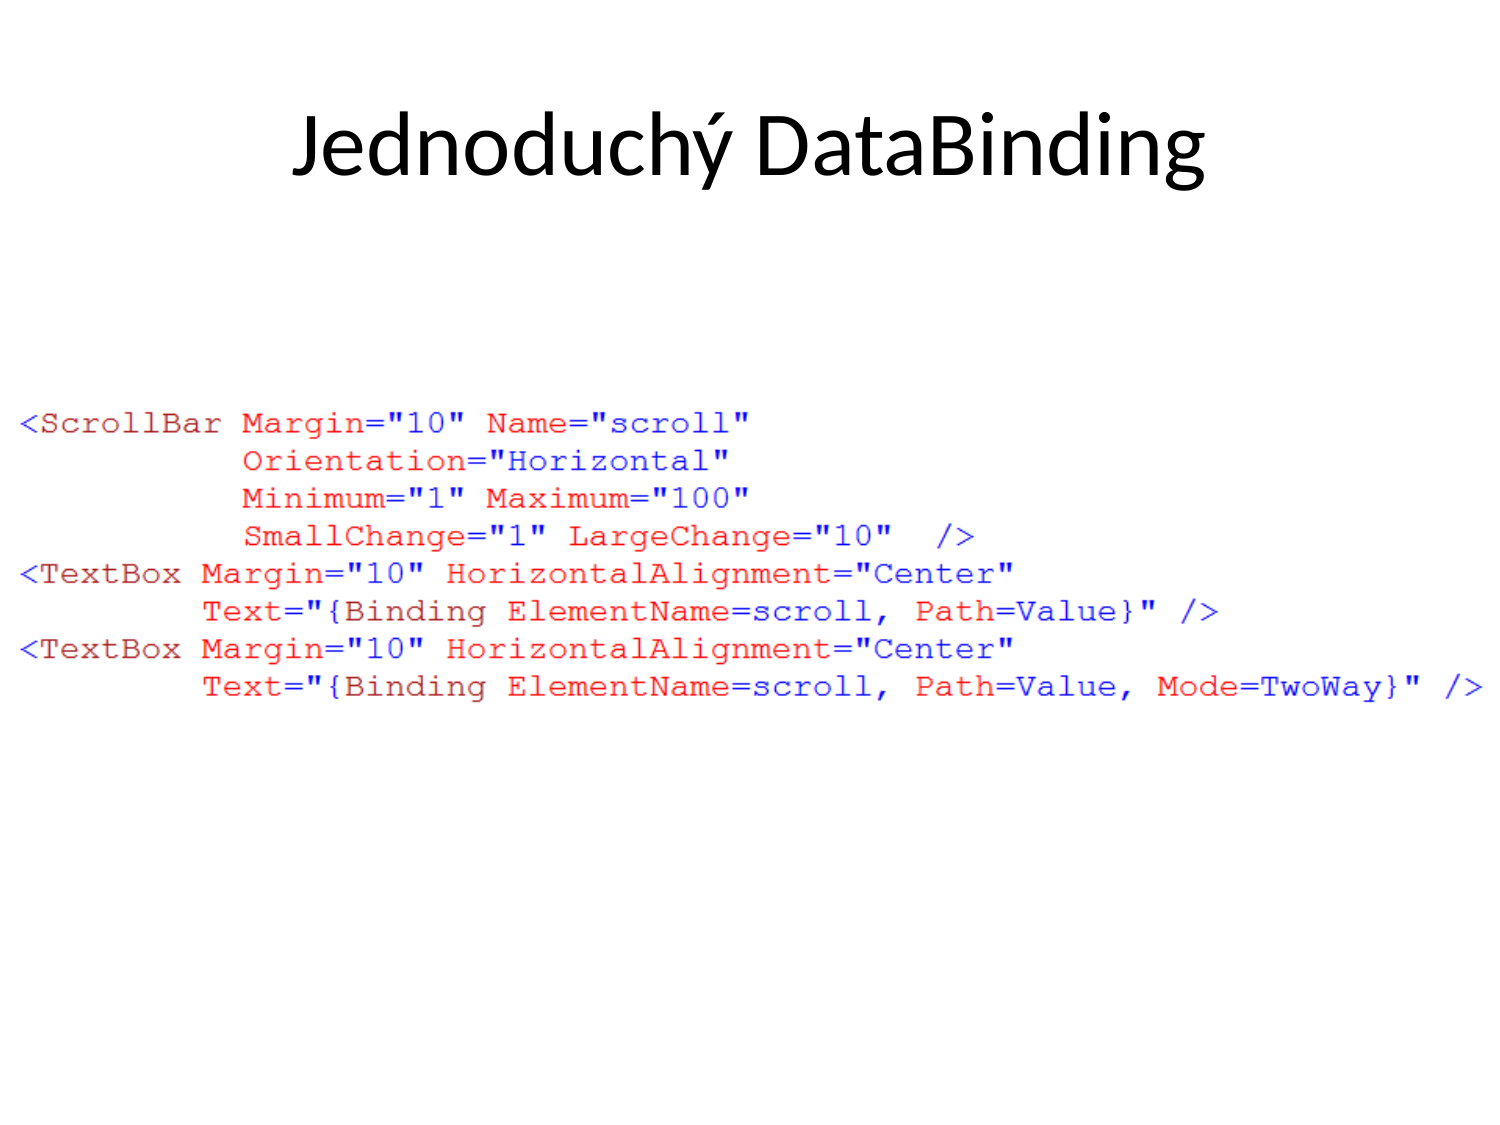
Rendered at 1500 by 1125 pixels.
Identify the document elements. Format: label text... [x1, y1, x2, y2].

title Jednoduchý DataBinding [75, 45, 1425, 233]
picture [10, 403, 1490, 722]
